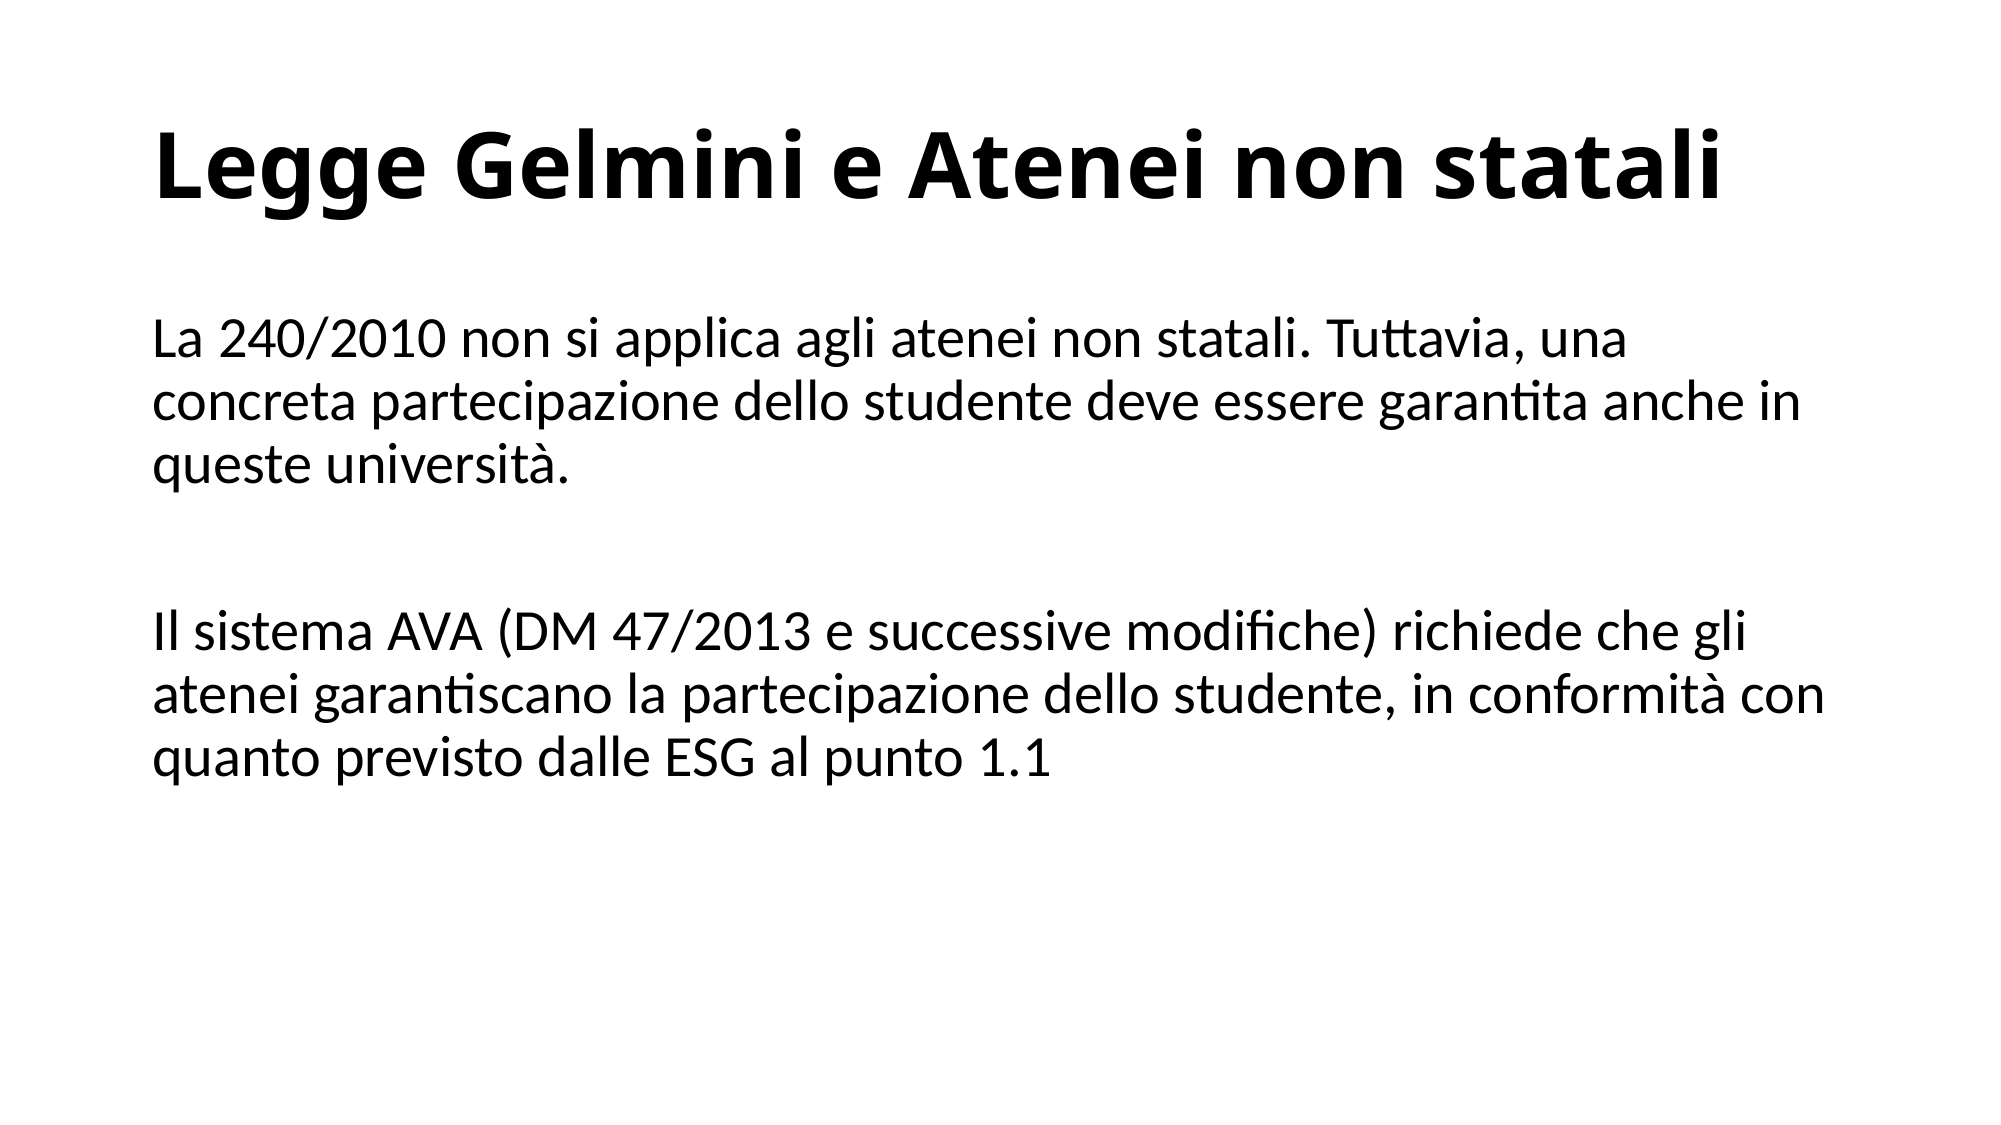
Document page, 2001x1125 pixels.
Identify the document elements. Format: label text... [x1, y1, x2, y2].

title Legge Gelmini e Atenei non statali [137, 59, 1863, 278]
list La 240/2010 non si applica agli atenei non statali. Tuttavia, una concreta partecipazione dello studente deve essere garantita anche in queste università. Il sistema AVA (DM 47/2013 e successive modifiche) richiede che gli atenei garantiscano la partecipazione dello studente, in conformità con quanto previsto dalle ESG al punto 1.1 [137, 299, 1863, 1014]
